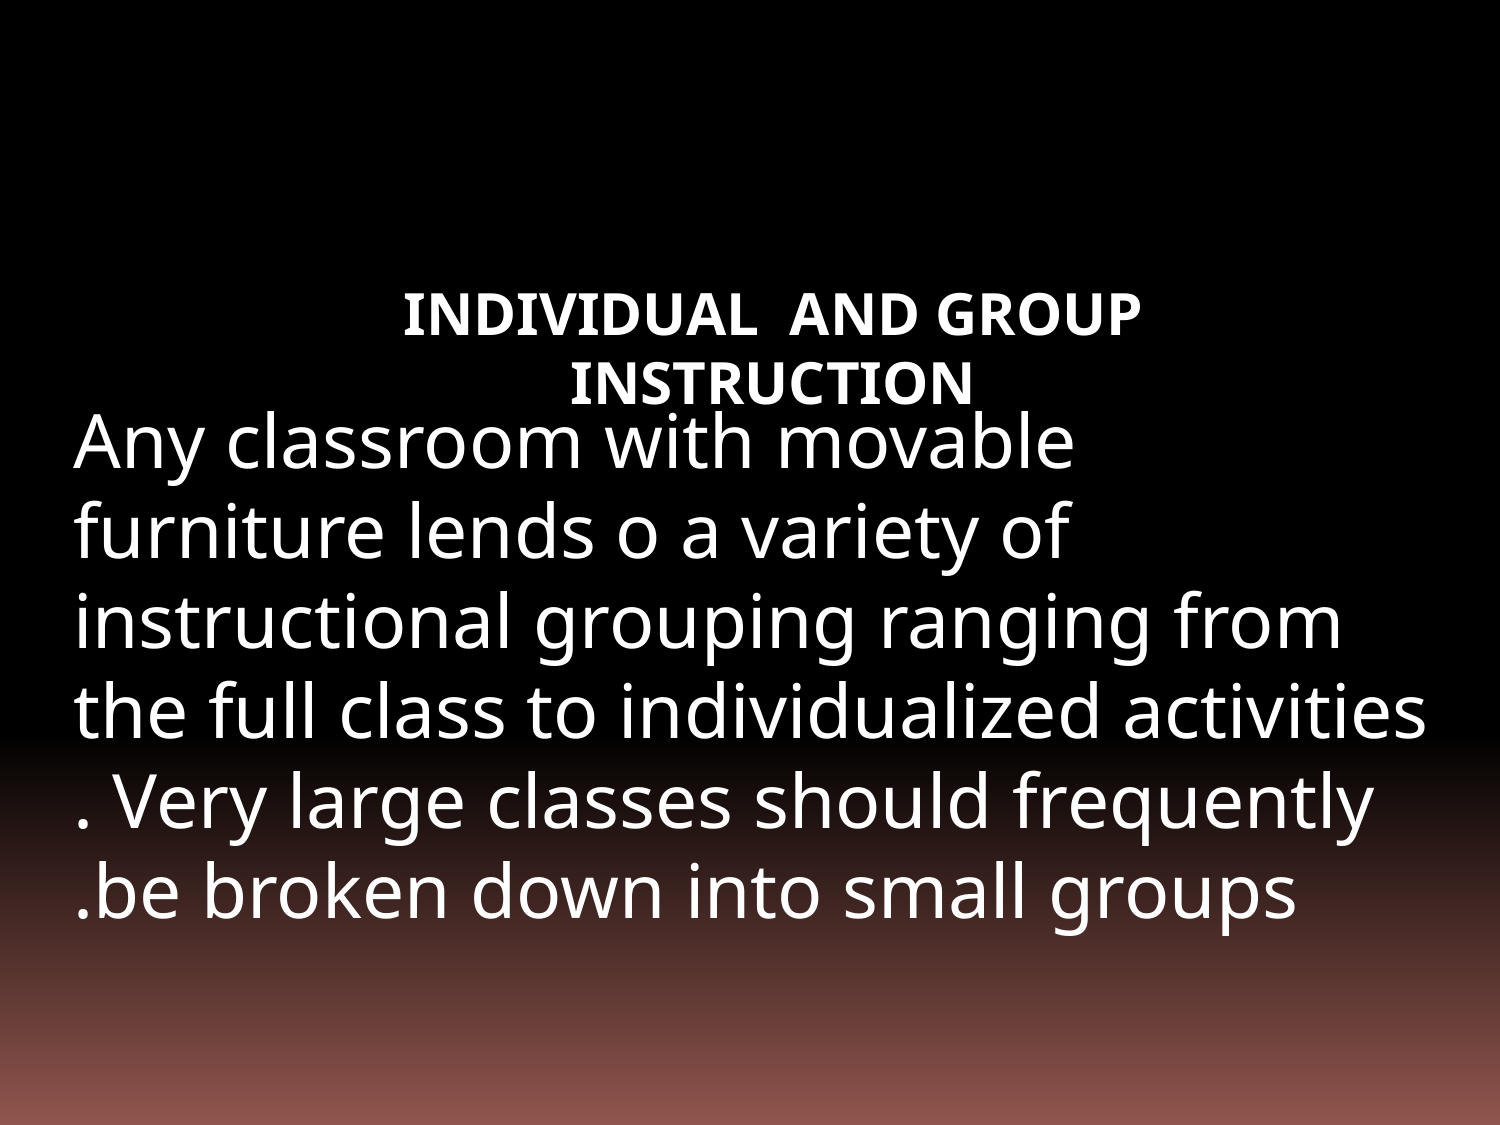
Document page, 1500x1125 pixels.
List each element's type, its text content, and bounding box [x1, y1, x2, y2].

text_box Any classroom with movable furniture lends o a variety of instructional grouping ranging from the full class to individualized activities . Very large classes should frequently be broken down into small groups. [58, 386, 1453, 942]
text_box INDIVIDUAL AND GROUP INSTRUCTION [234, 199, 1313, 386]
